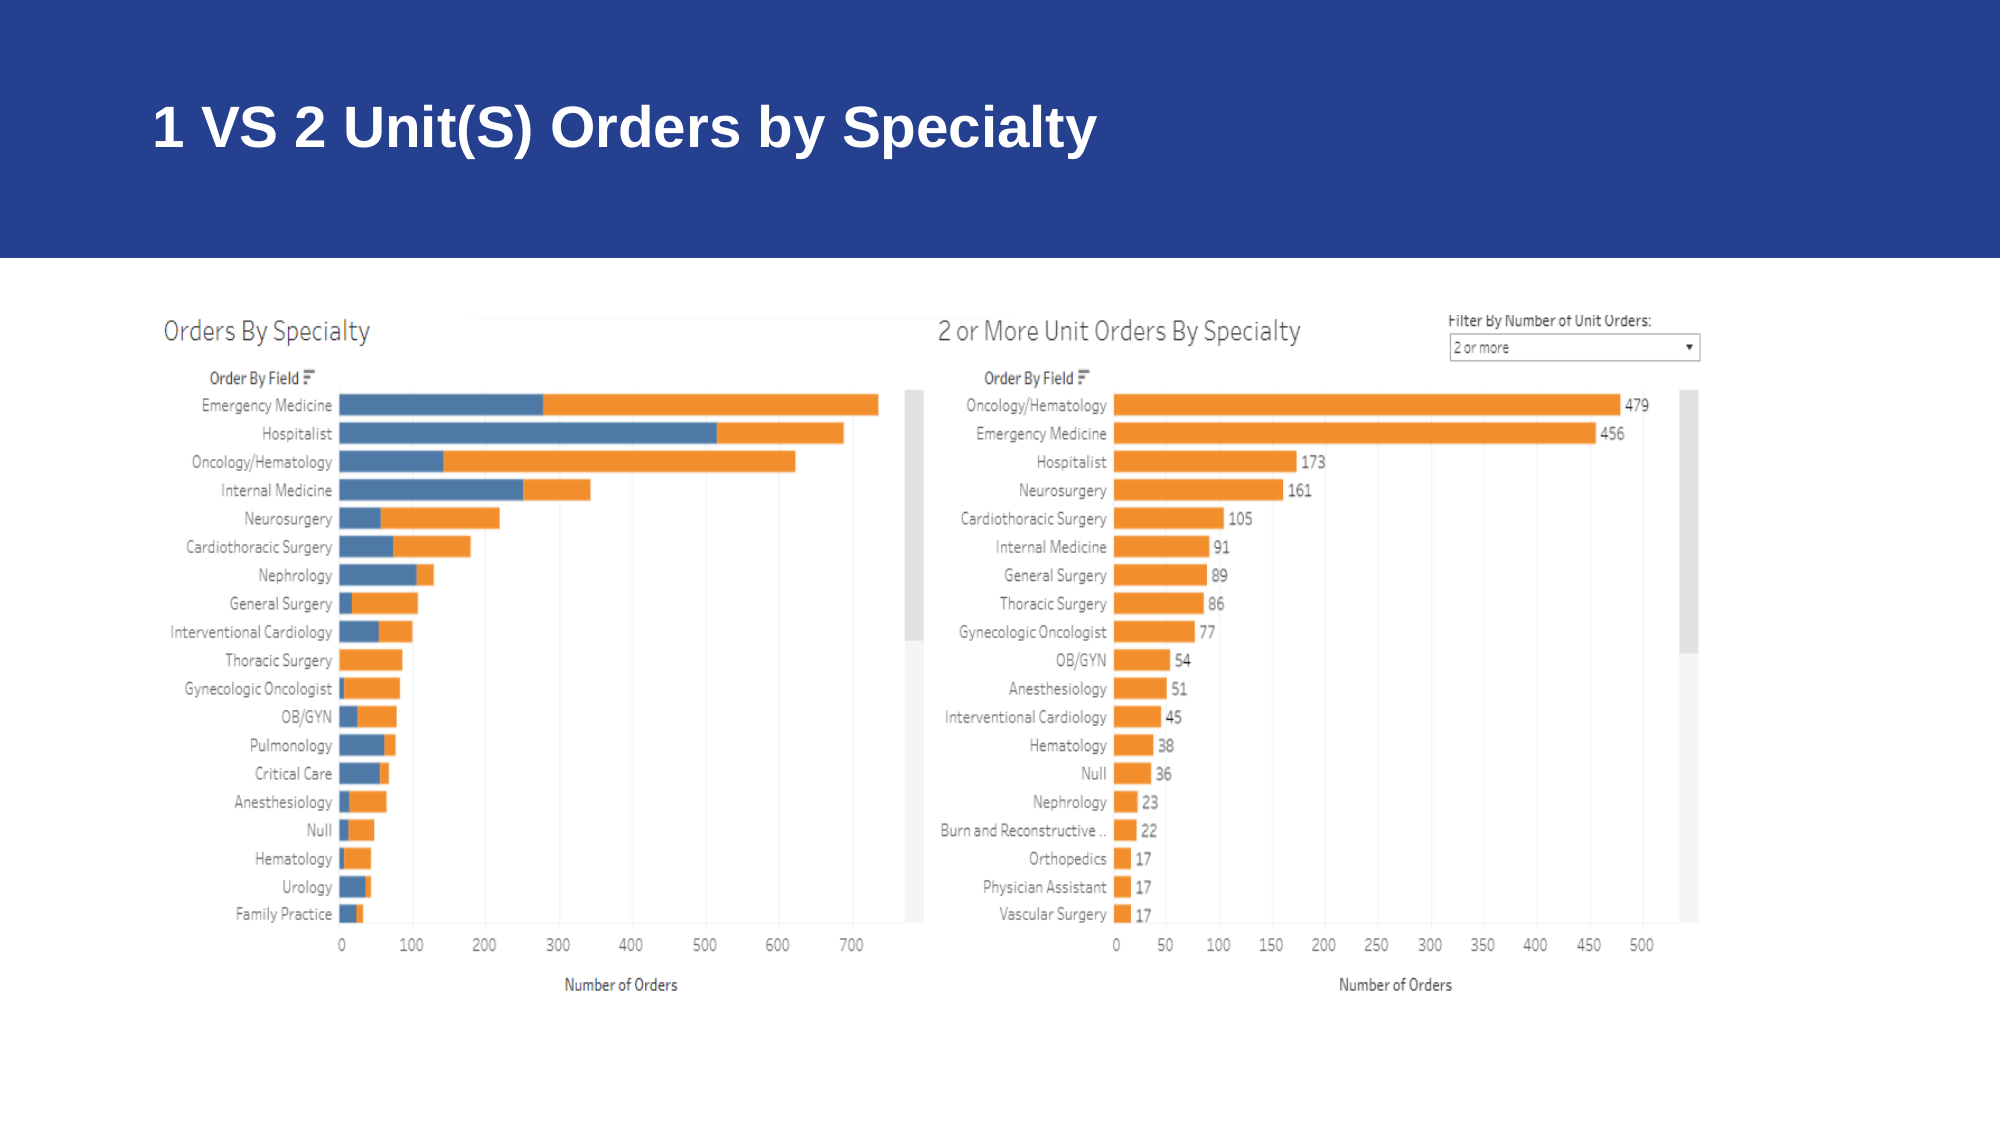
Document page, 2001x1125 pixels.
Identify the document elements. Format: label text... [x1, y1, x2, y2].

picture [137, 315, 1863, 1066]
title 1 VS 2 Unit(S) Orders by Specialty [137, 20, 1863, 238]
